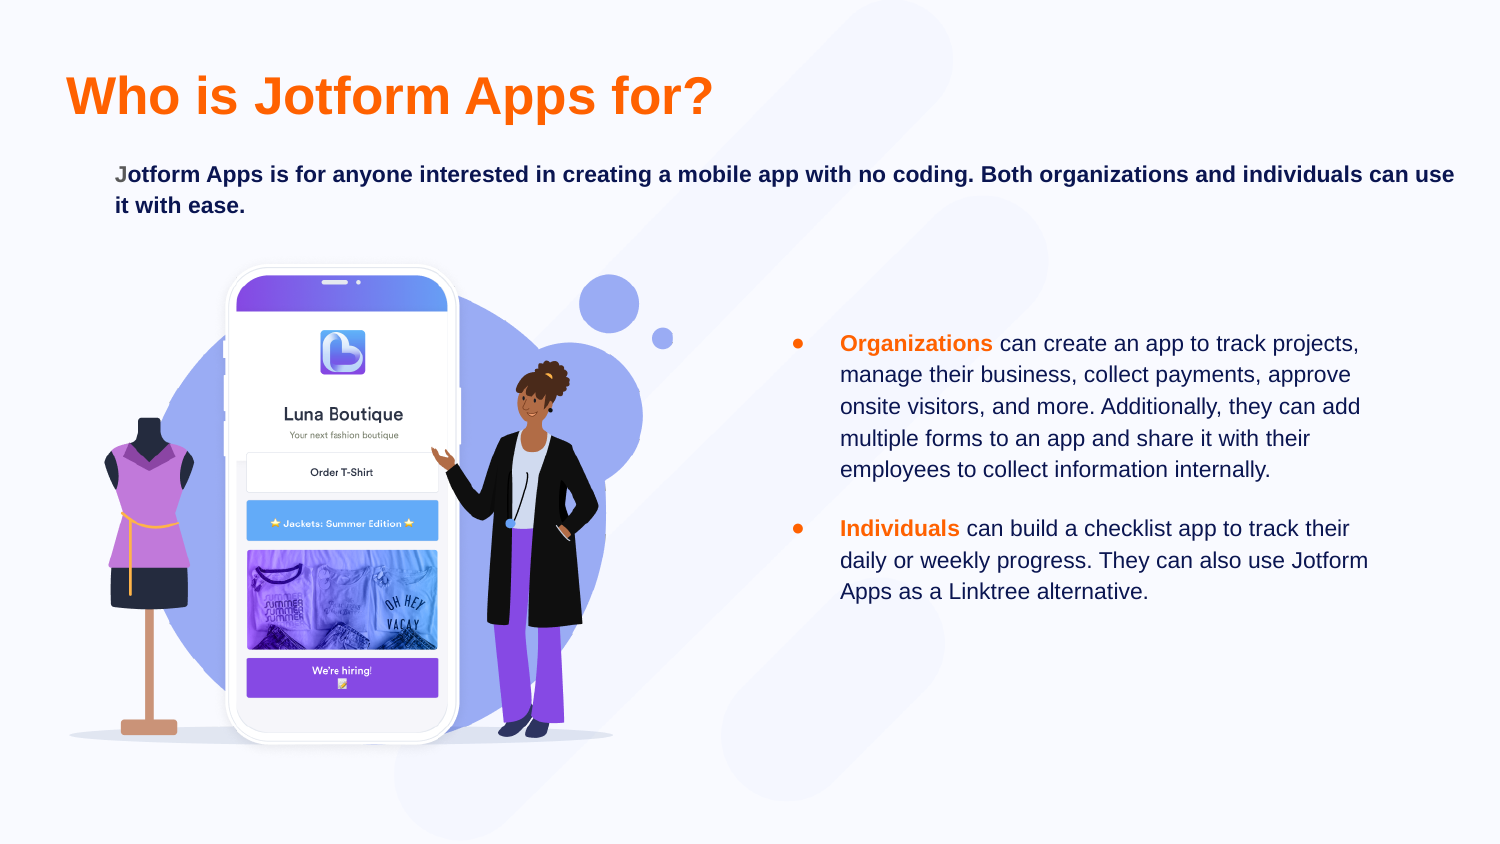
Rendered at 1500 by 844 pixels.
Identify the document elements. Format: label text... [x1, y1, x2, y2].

text_box Jotform Apps is for anyone interested in creating a mobile app with no coding. Both organizations and individuals can use it with ease. [99, 140, 1477, 234]
title Who is Jotform Apps for? [51, 46, 1449, 141]
picture [0, 0, 1500, 844]
list Organizations can create an app to track projects, manage their business, collect payments, approve onsite visitors, and more. Additionally, they can add multiple forms to an app and share it with their employees to collect information internally. Individuals can build a checklist app to track their daily or weekly progress. They can also use Jotform Apps as a Linktree alternative. [750, 309, 1407, 704]
